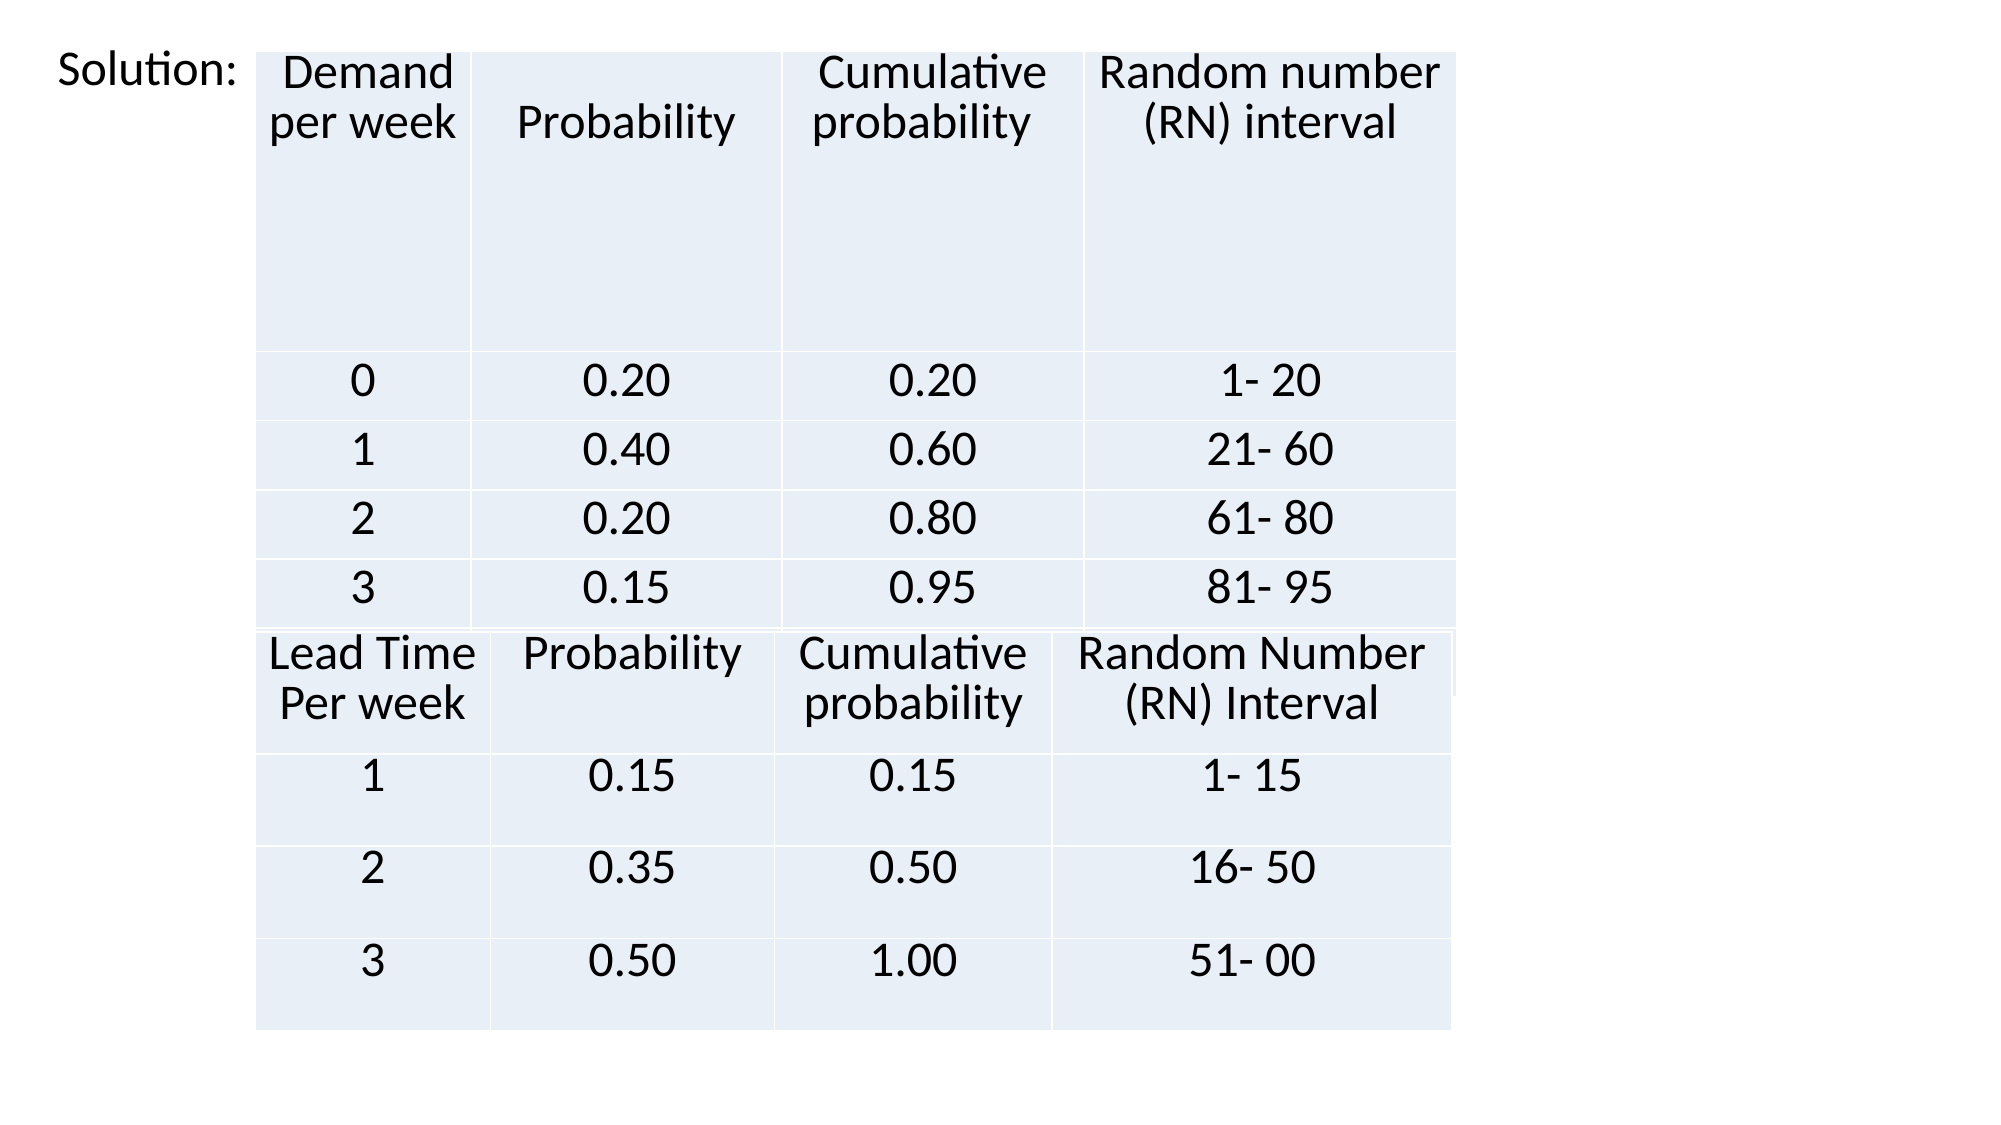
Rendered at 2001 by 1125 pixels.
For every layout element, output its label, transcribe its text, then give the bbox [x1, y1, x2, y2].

table_cell 1 [256, 755, 490, 845]
table_header Demand per week [256, 52, 470, 351]
table_cell 2 [256, 491, 470, 558]
table_header Cumulative probability [775, 633, 1051, 753]
table_header Random Number (RN) Interval [1053, 633, 1451, 753]
table_cell 16- 50 [1053, 847, 1451, 938]
table_cell 0.15 [775, 755, 1051, 845]
table_cell 51- 00 [1053, 939, 1451, 1030]
table_cell 1- 15 [1053, 755, 1451, 845]
table_header Probability [491, 633, 774, 753]
table_cell 0.95 [783, 560, 1083, 627]
table_cell 81- 95 [1085, 560, 1456, 627]
table_cell 1.00 [775, 939, 1051, 1030]
table_cell 3 [256, 560, 470, 627]
table_cell 0.20 [783, 352, 1083, 420]
table_cell 0.80 [783, 491, 1083, 558]
table_cell 0 [256, 352, 470, 420]
table_header Random number (RN) interval [1085, 52, 1456, 351]
table_cell 0.40 [472, 421, 781, 489]
text_box Solution: [42, 27, 254, 103]
table_cell 1 [256, 421, 470, 489]
table_header Probability [472, 52, 781, 351]
table_cell 1- 20 [1085, 352, 1456, 420]
table_cell 0.20 [472, 352, 781, 420]
table_cell 0.60 [783, 421, 1083, 489]
table_cell 0.50 [491, 939, 774, 1030]
table_cell 0.15 [491, 755, 774, 845]
table_header Lead Time Per week [256, 633, 490, 753]
table_cell 2 [256, 847, 490, 938]
table_cell 0.15 [472, 560, 781, 627]
table_cell 96-00 [1085, 629, 1456, 696]
table_cell 0.35 [491, 847, 774, 938]
table_cell 21- 60 [1085, 421, 1456, 489]
table_cell 0.50 [775, 847, 1051, 938]
table_cell 61- 80 [1085, 491, 1456, 558]
table_cell 3 [256, 939, 490, 1030]
table_header Cumulative probability [783, 52, 1083, 351]
table_cell 0.20 [472, 491, 781, 558]
